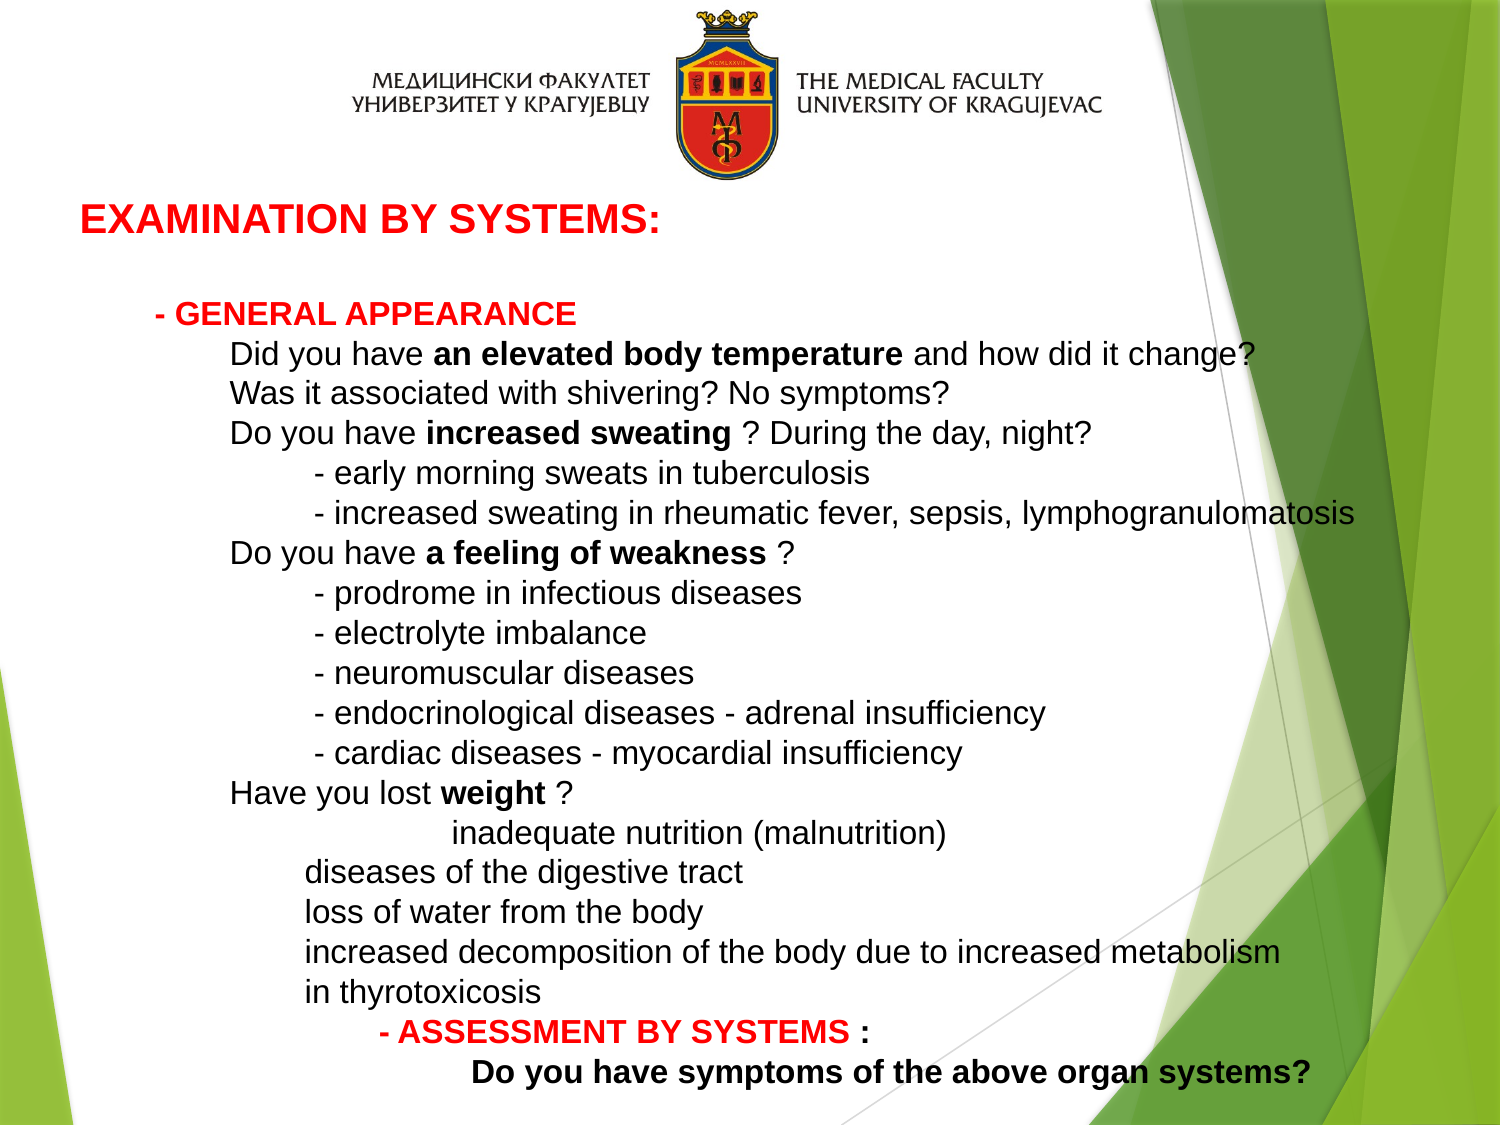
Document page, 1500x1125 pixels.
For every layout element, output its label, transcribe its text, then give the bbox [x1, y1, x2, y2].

text_box EXAMINATION BY SYSTEMS: - GENERAL APPEARANCE Did you have an elevated body temperature and how did it change? Was it associated with shivering? No symptoms? Do you have increased sweating ? During the day, night? - early morning sweats in tuberculosis - increased sweating in rheumatic fever, sepsis, lymphogranulomatosis Do you have a feeling of weakness ? - prodrome in infectious diseases - electrolyte imbalance - neuromuscular diseases - endocrinological diseases - adrenal insufficiency - cardiac diseases - myocardial insufficiency Have you lost weight ? inadequate nutrition (malnutrition) diseases of the digestive tract loss of water from the body increased decomposition of the body due to increased metabolism in thyrotoxicosis - ASSESSMENT BY SYSTEMS : Do you have symptoms of the above organ systems? [64, 184, 1472, 1098]
picture [328, 0, 1125, 184]
